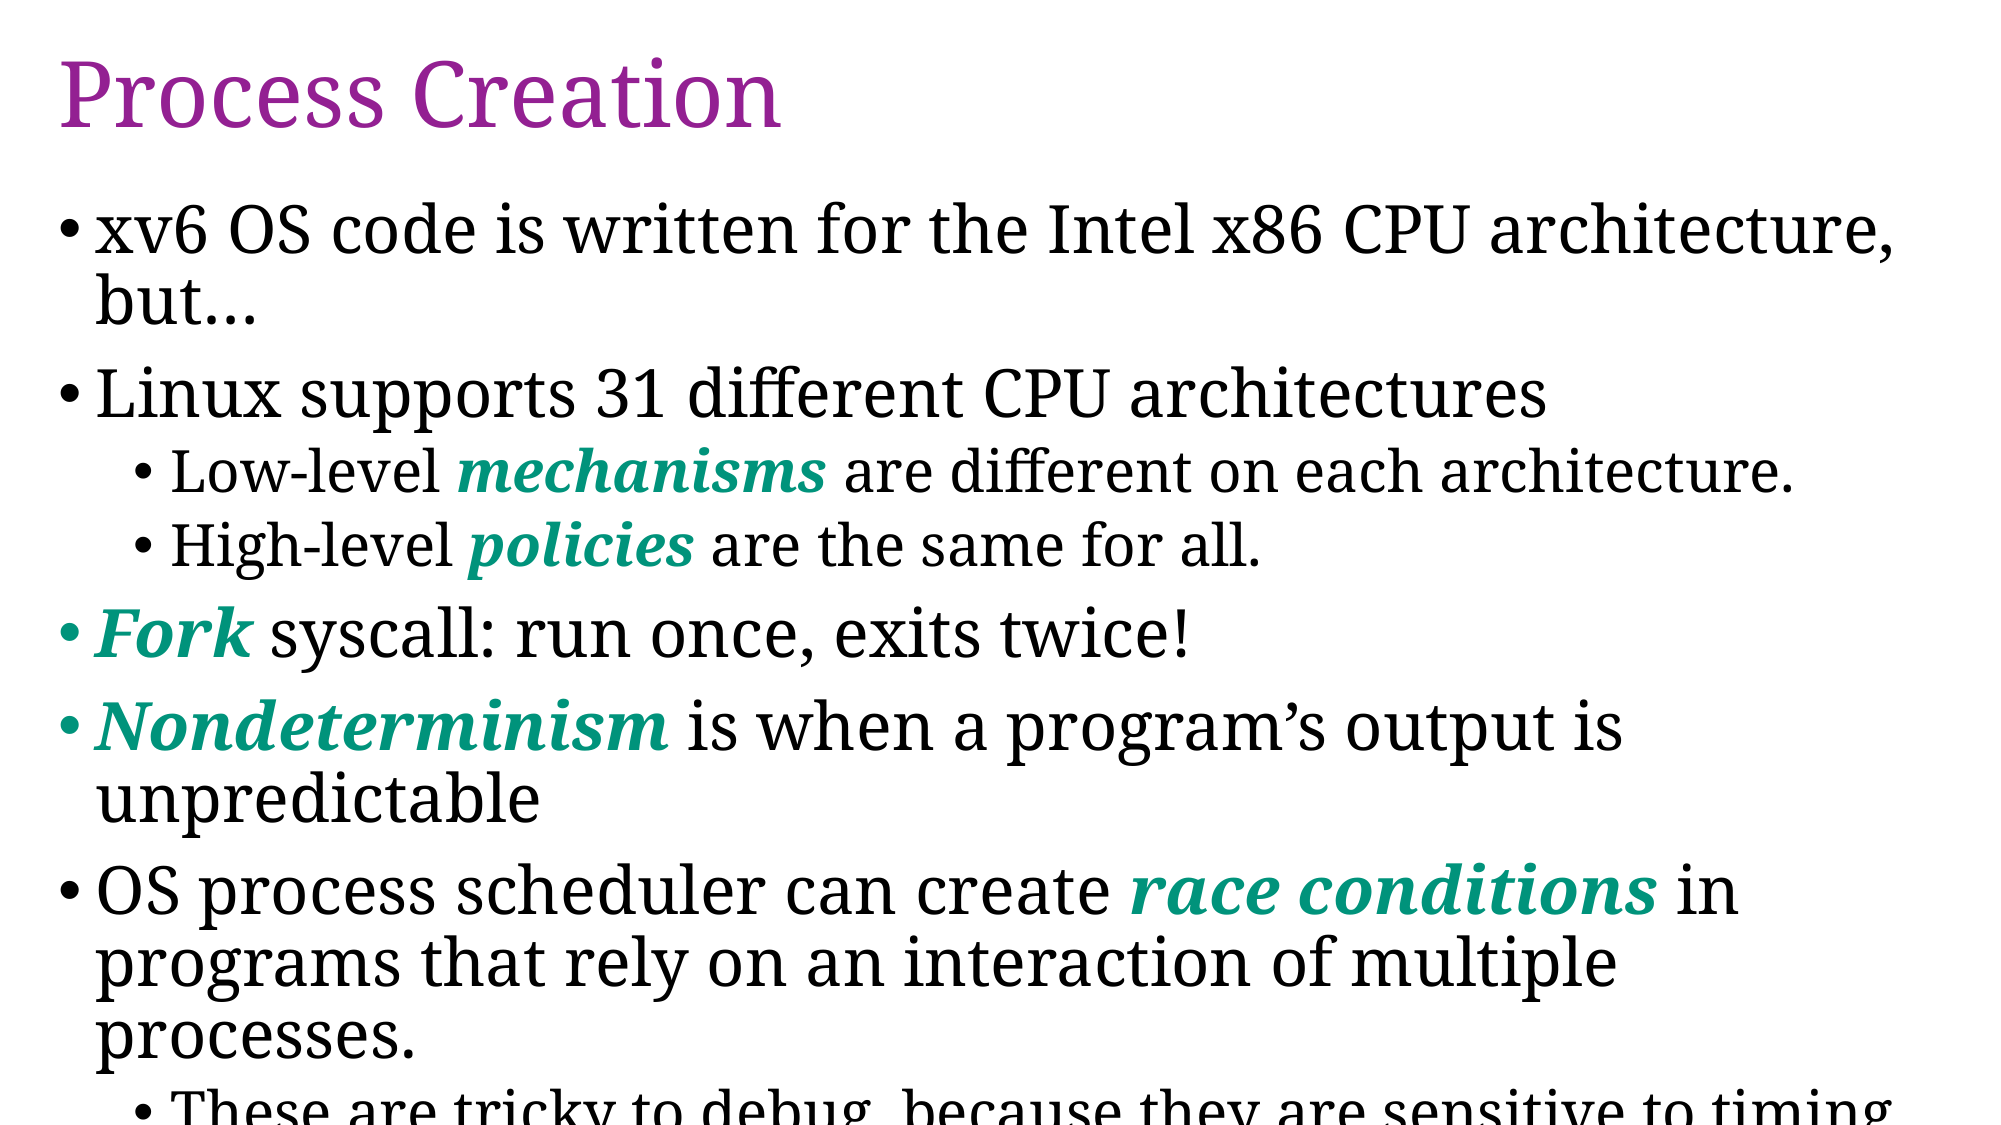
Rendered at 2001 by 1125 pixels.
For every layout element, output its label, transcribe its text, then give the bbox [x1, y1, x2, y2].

list xv6 OS code is written for the Intel x86 CPU architecture, but… Linux supports 31 different CPU architectures Low-level mechanisms are different on each architecture. High-level policies are the same for all. Fork syscall: run once, exits twice! Nondeterminism is when a program’s output is unpredictable OS process scheduler can create race conditions in programs that rely on an interaction of multiple processes. These are tricky to debug, because they are sensitive to timing (Heisenbugs). Kernel panic occurs when OS causes an exception and can’t recover [43, 188, 1953, 1106]
title Process Creation [43, 25, 1953, 171]
